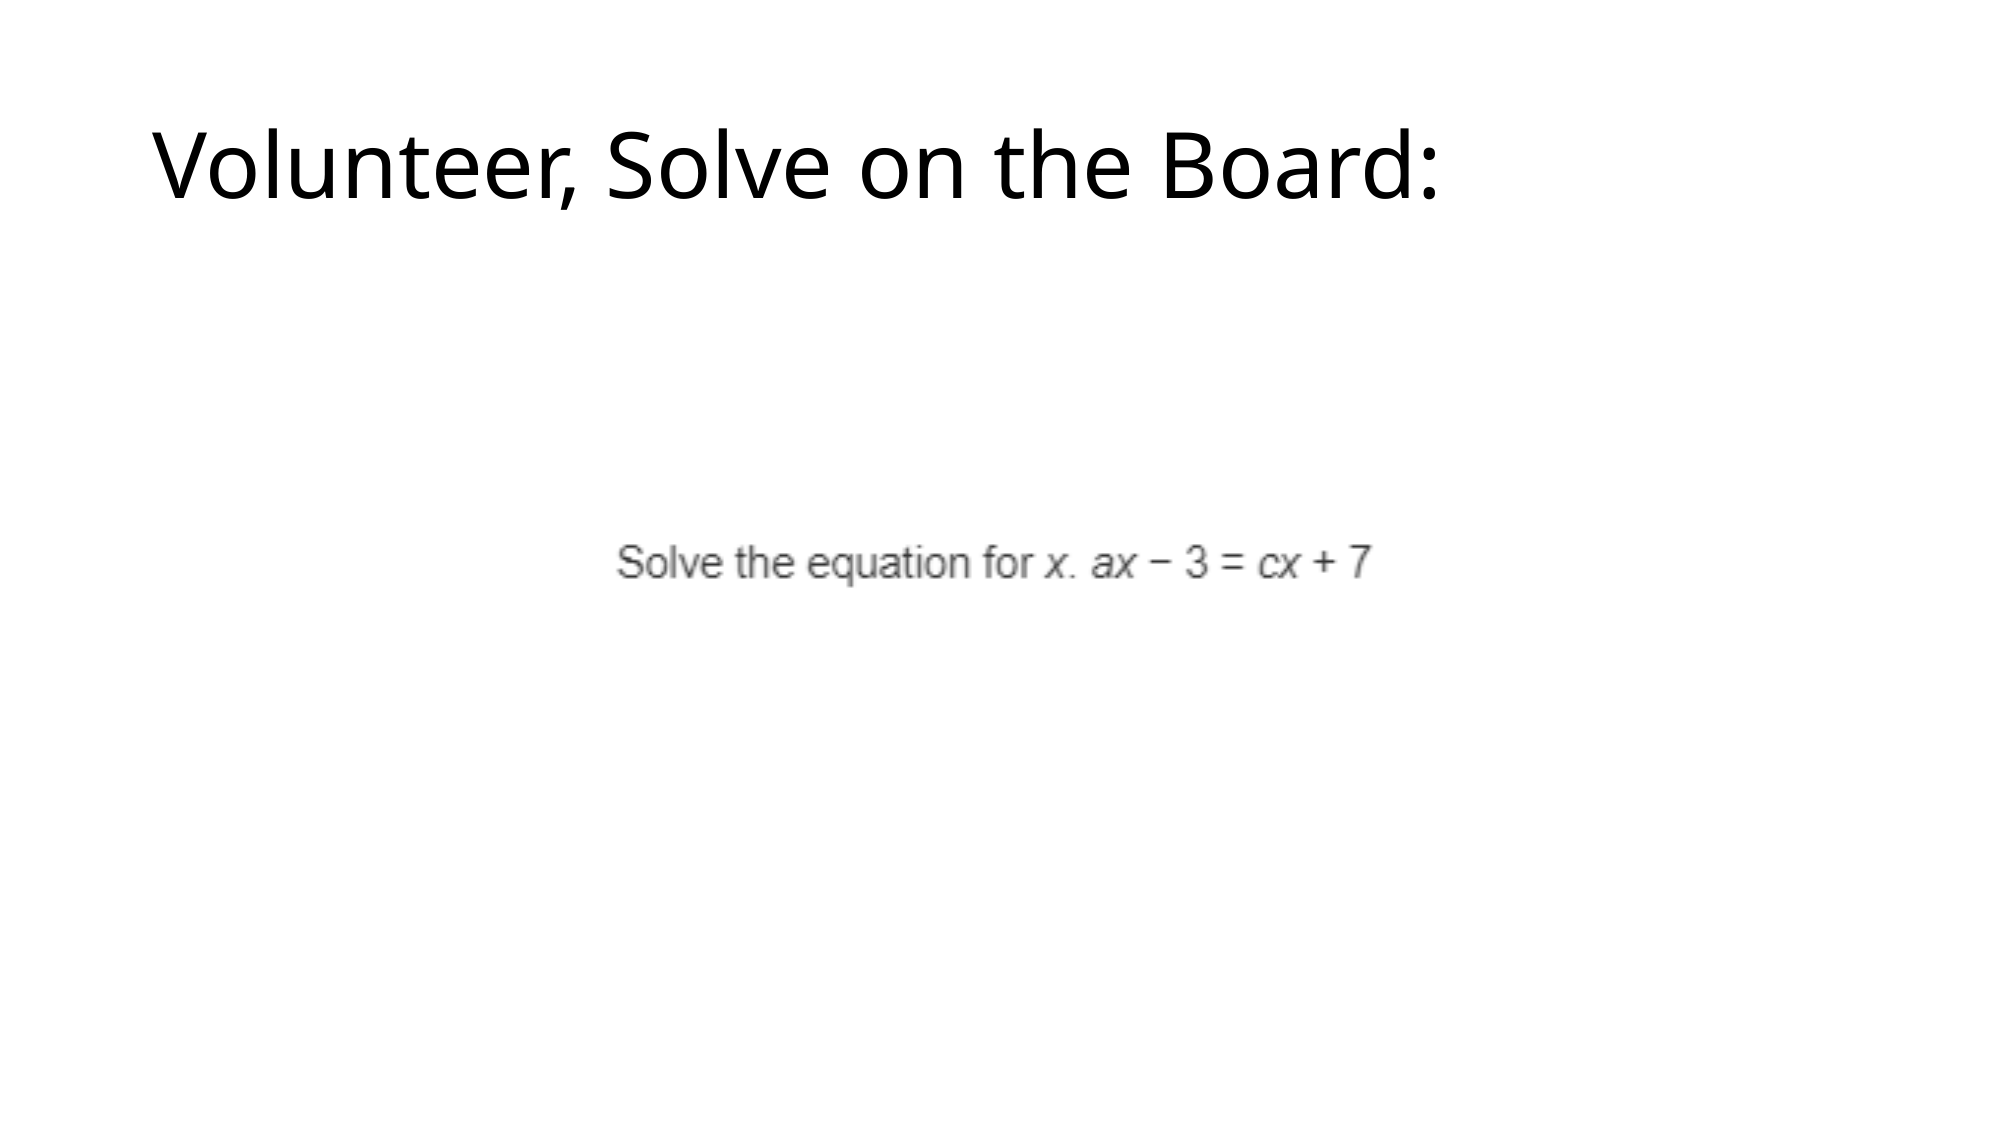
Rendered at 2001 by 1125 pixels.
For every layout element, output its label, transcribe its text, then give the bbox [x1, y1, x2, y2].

title Volunteer, Solve on the Board: [137, 59, 1863, 278]
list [600, 516, 1400, 609]
